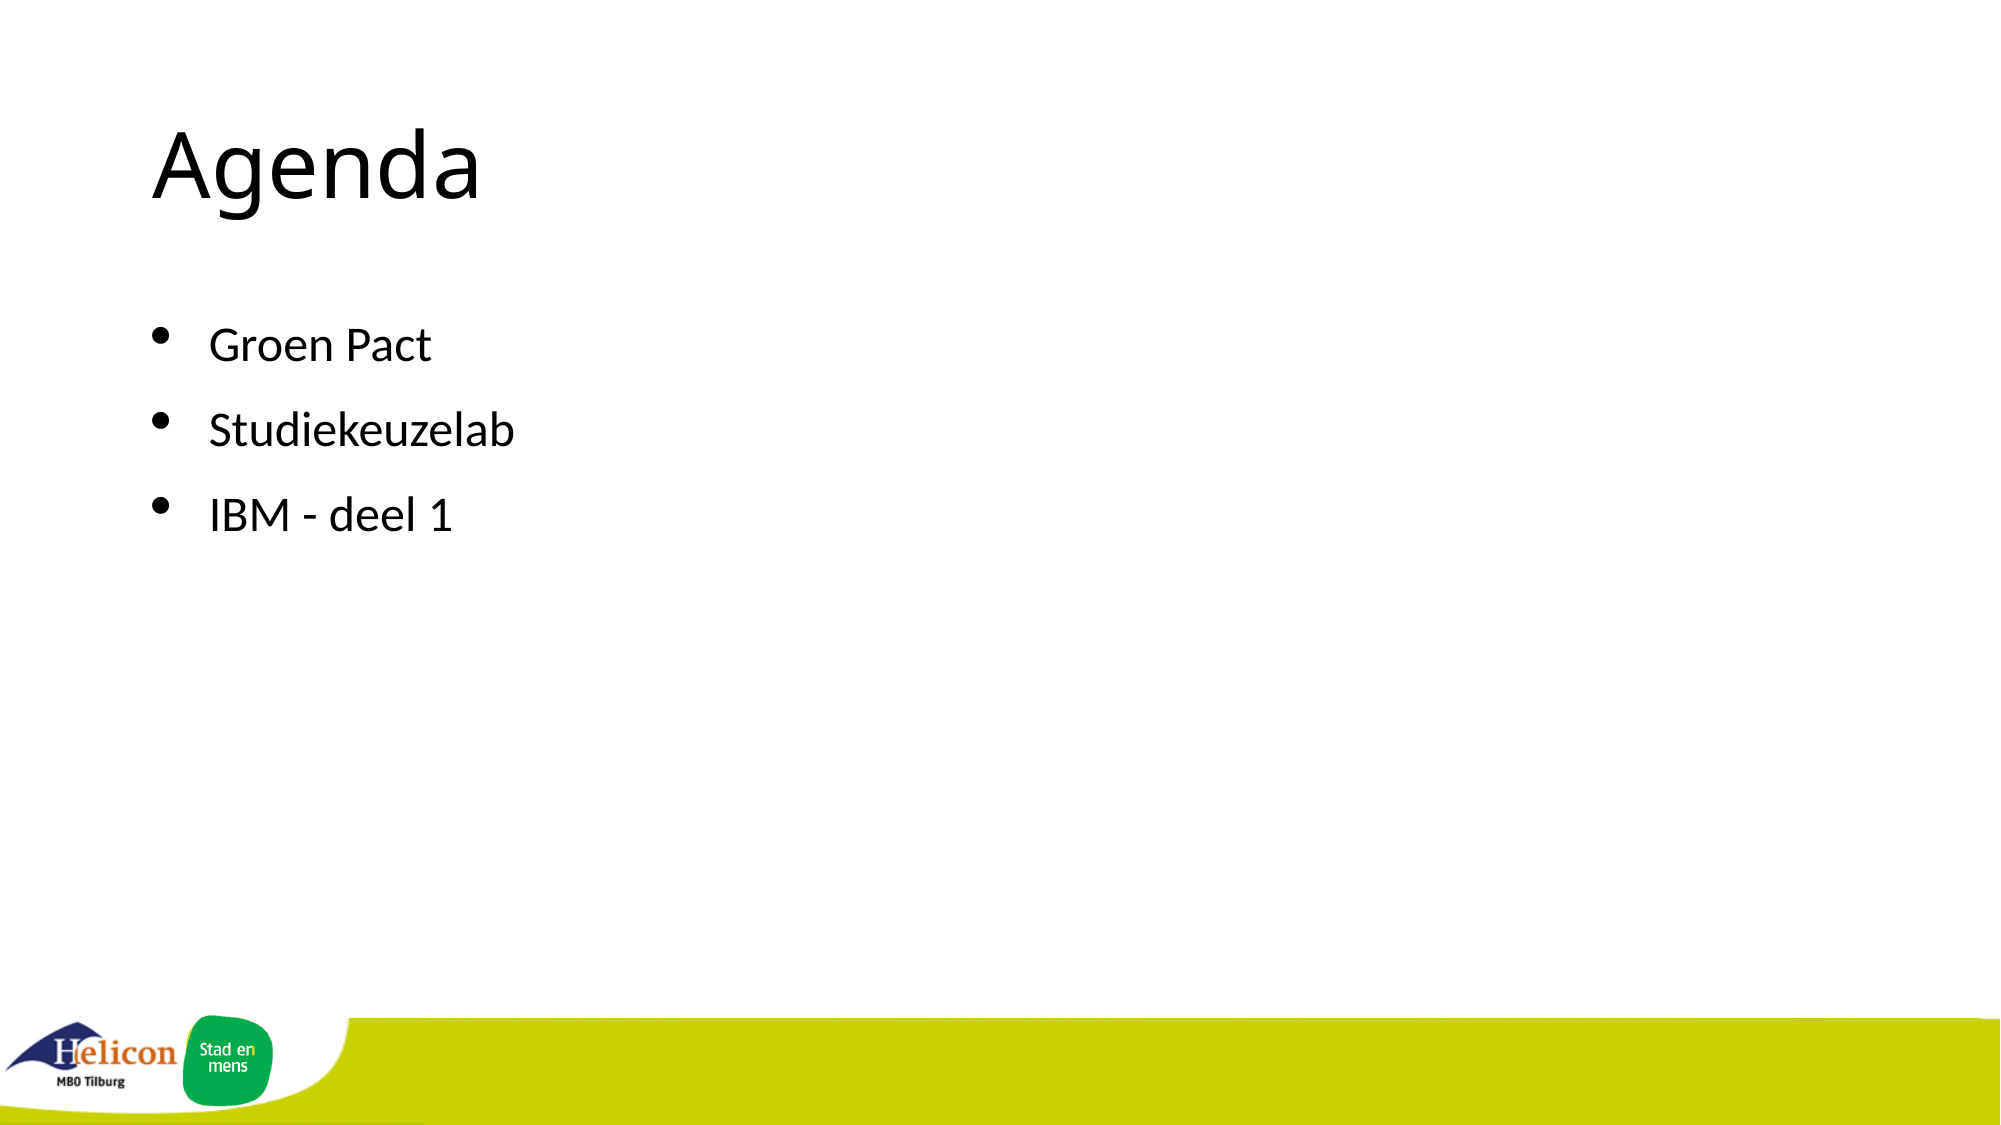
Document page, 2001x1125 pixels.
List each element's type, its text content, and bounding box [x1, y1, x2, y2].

title Agenda [137, 59, 1863, 278]
picture [0, 1014, 424, 1125]
list Groen Pact Studiekeuzelab IBM - deel 1 [137, 299, 1863, 1014]
